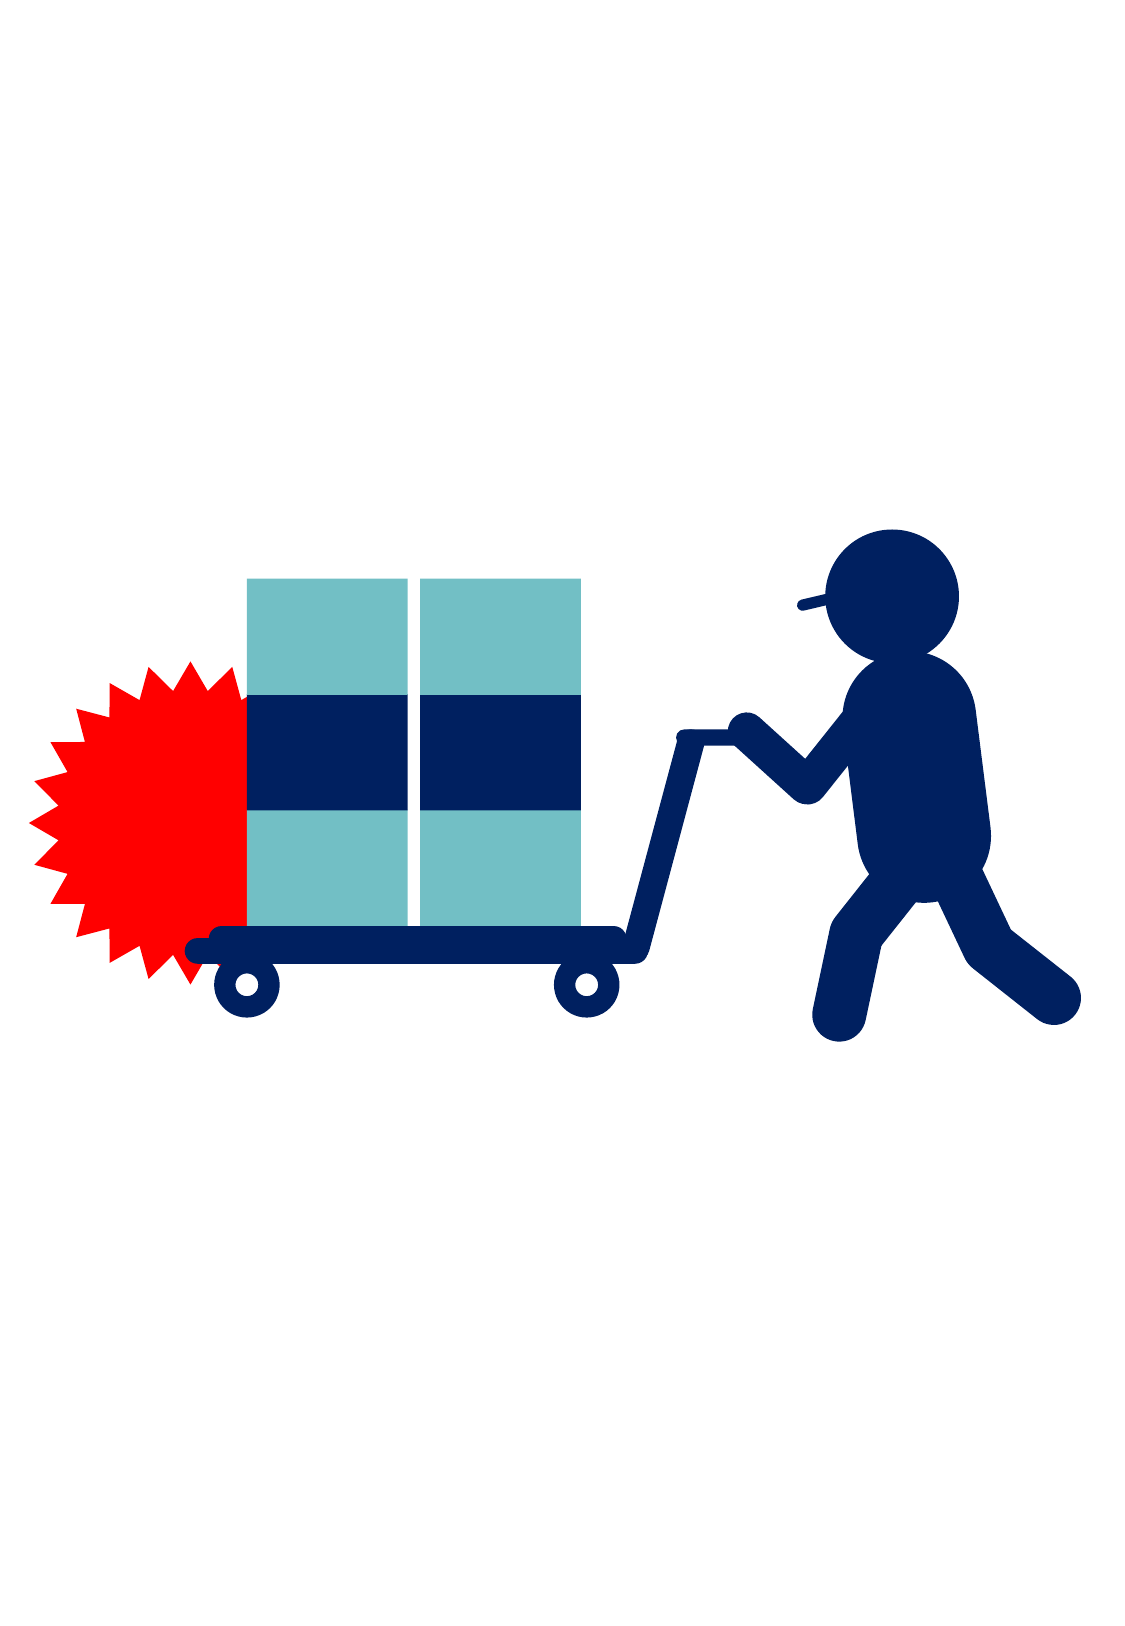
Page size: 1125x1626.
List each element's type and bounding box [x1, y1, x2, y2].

text_box [28, 529, 1038, 1048]
